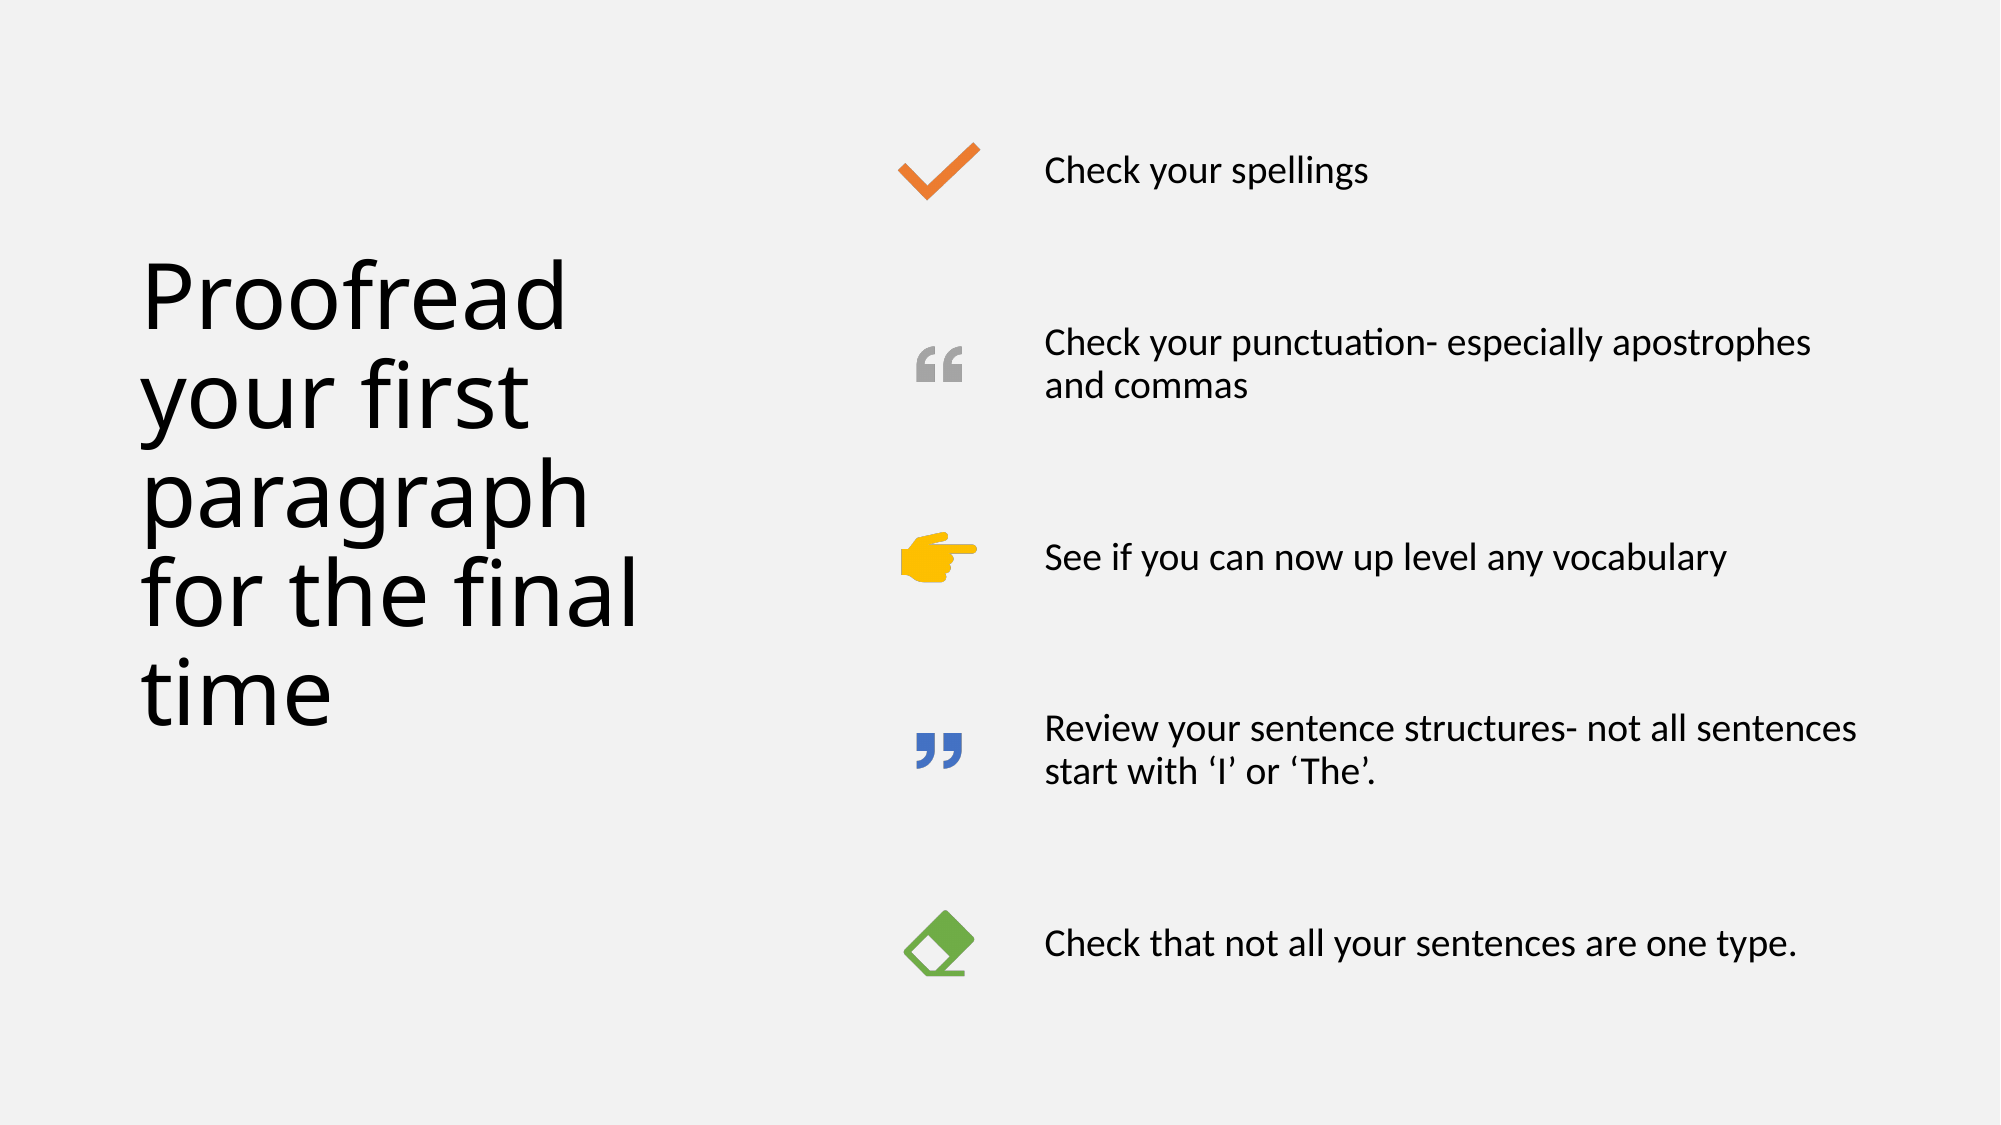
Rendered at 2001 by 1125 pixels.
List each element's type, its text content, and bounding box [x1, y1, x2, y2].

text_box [849, 93, 1875, 1022]
title Proofread your first paragraph for the final time [125, 91, 711, 905]
